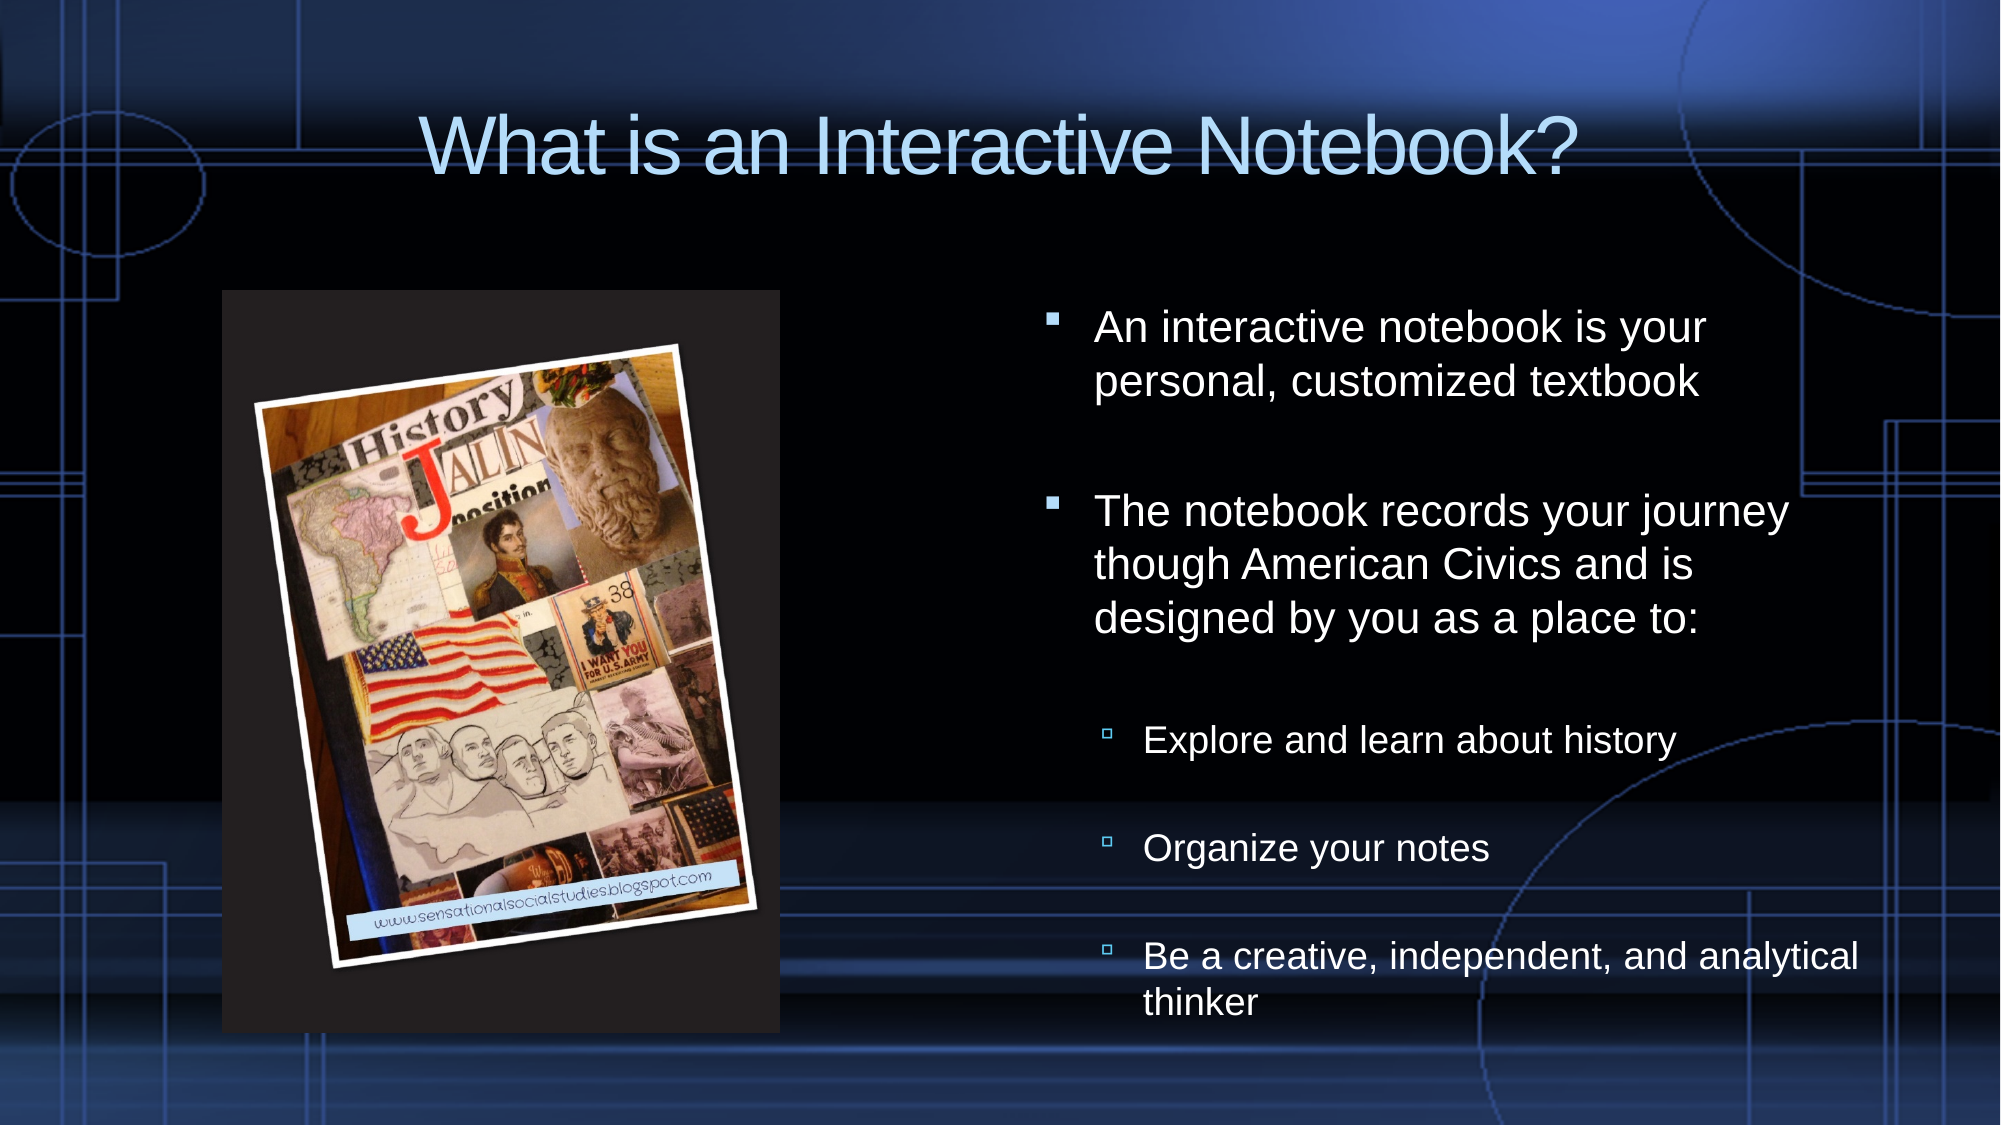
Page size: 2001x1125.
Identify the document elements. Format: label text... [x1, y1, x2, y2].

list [222, 289, 780, 1034]
picture [0, 0, 2001, 1125]
list An interactive notebook is your personal, customized textbook The notebook records your journey though American Civics and is designed by you as a place to: Explore and learn about history Organize your notes Be a creative, independent, and analytical thinker [1018, 290, 1902, 1033]
title What is an Interactive Notebook? [99, 83, 1900, 234]
